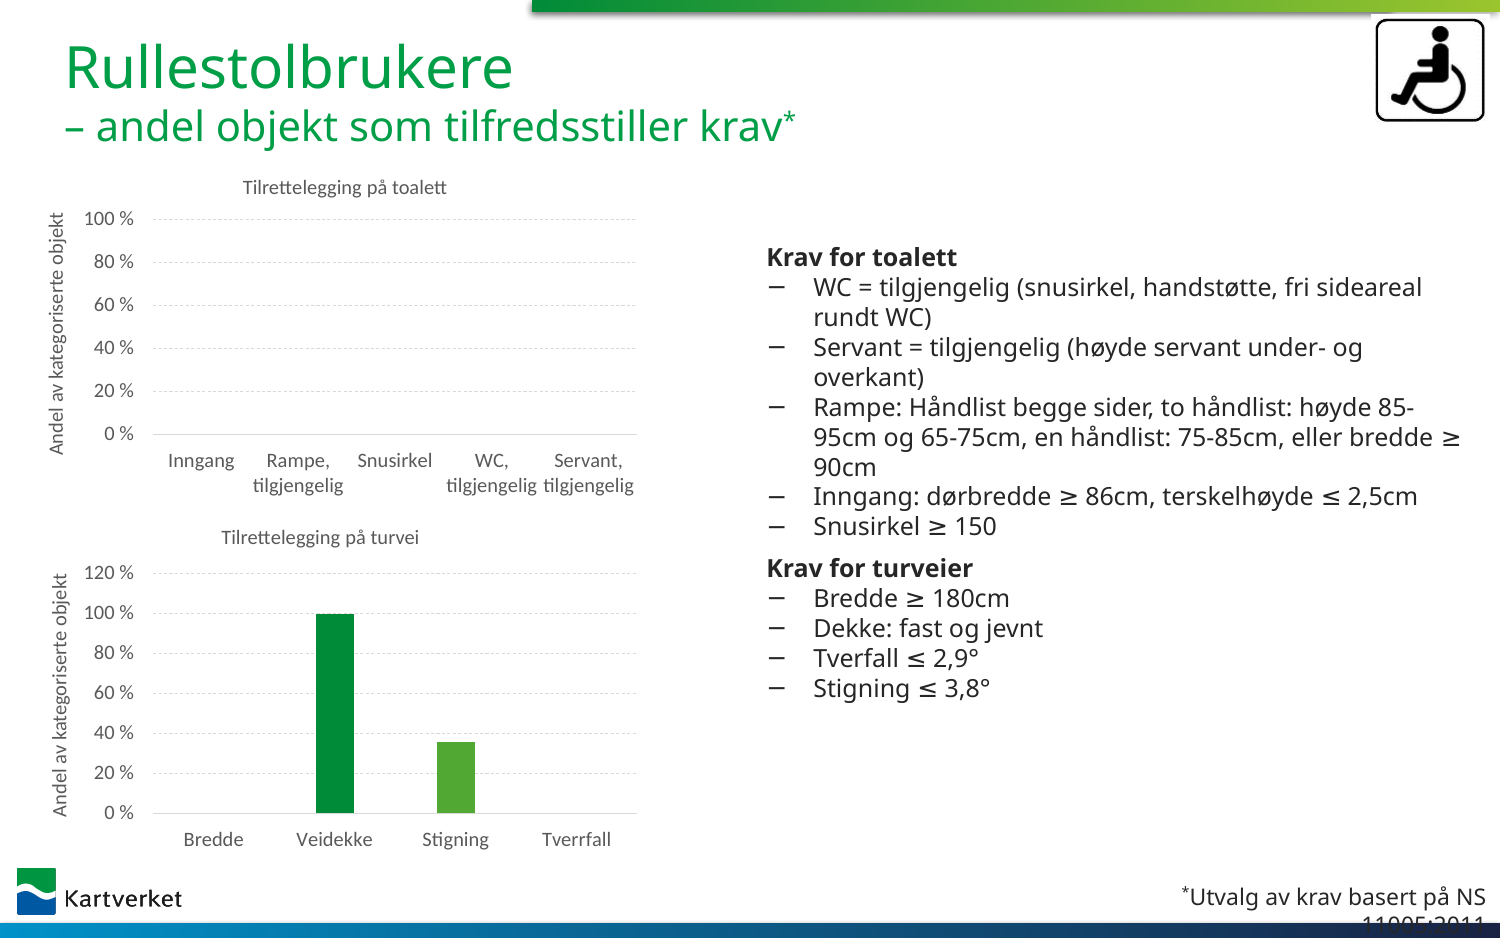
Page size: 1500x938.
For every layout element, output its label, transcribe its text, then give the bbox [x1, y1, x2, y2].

picture [1371, 13, 1491, 127]
picture [41, 520, 650, 859]
text_box *Utvalg av krav basert på NS 11005:2011 [1068, 873, 1500, 938]
picture [41, 166, 650, 505]
text_box Rullestolbrukere – andel objekt som tilfredsstiller krav* [49, 14, 1431, 158]
text_box Krav for turveier Bredde ≥ 180cm Dekke: fast og jevnt Tverfall ≤ 2,9° Stigning ≤ 3,8° [751, 545, 1483, 710]
text_box Krav for toalett WC = tilgjengelig (snusirkel, handstøtte, fri sideareal rundt WC) Servant = tilgjengelig (høyde servant under- og overkant) Rampe: Håndlist begge sider, to håndlist: høyde 85-95cm og 65-75cm, en håndlist: 75-85cm, eller bredde ≥ 90cm Inngang: dørbredde ≥ 86cm, terskelhøyde ≤ 2,5cm Snusirkel ≥ 150 [751, 234, 1483, 545]
